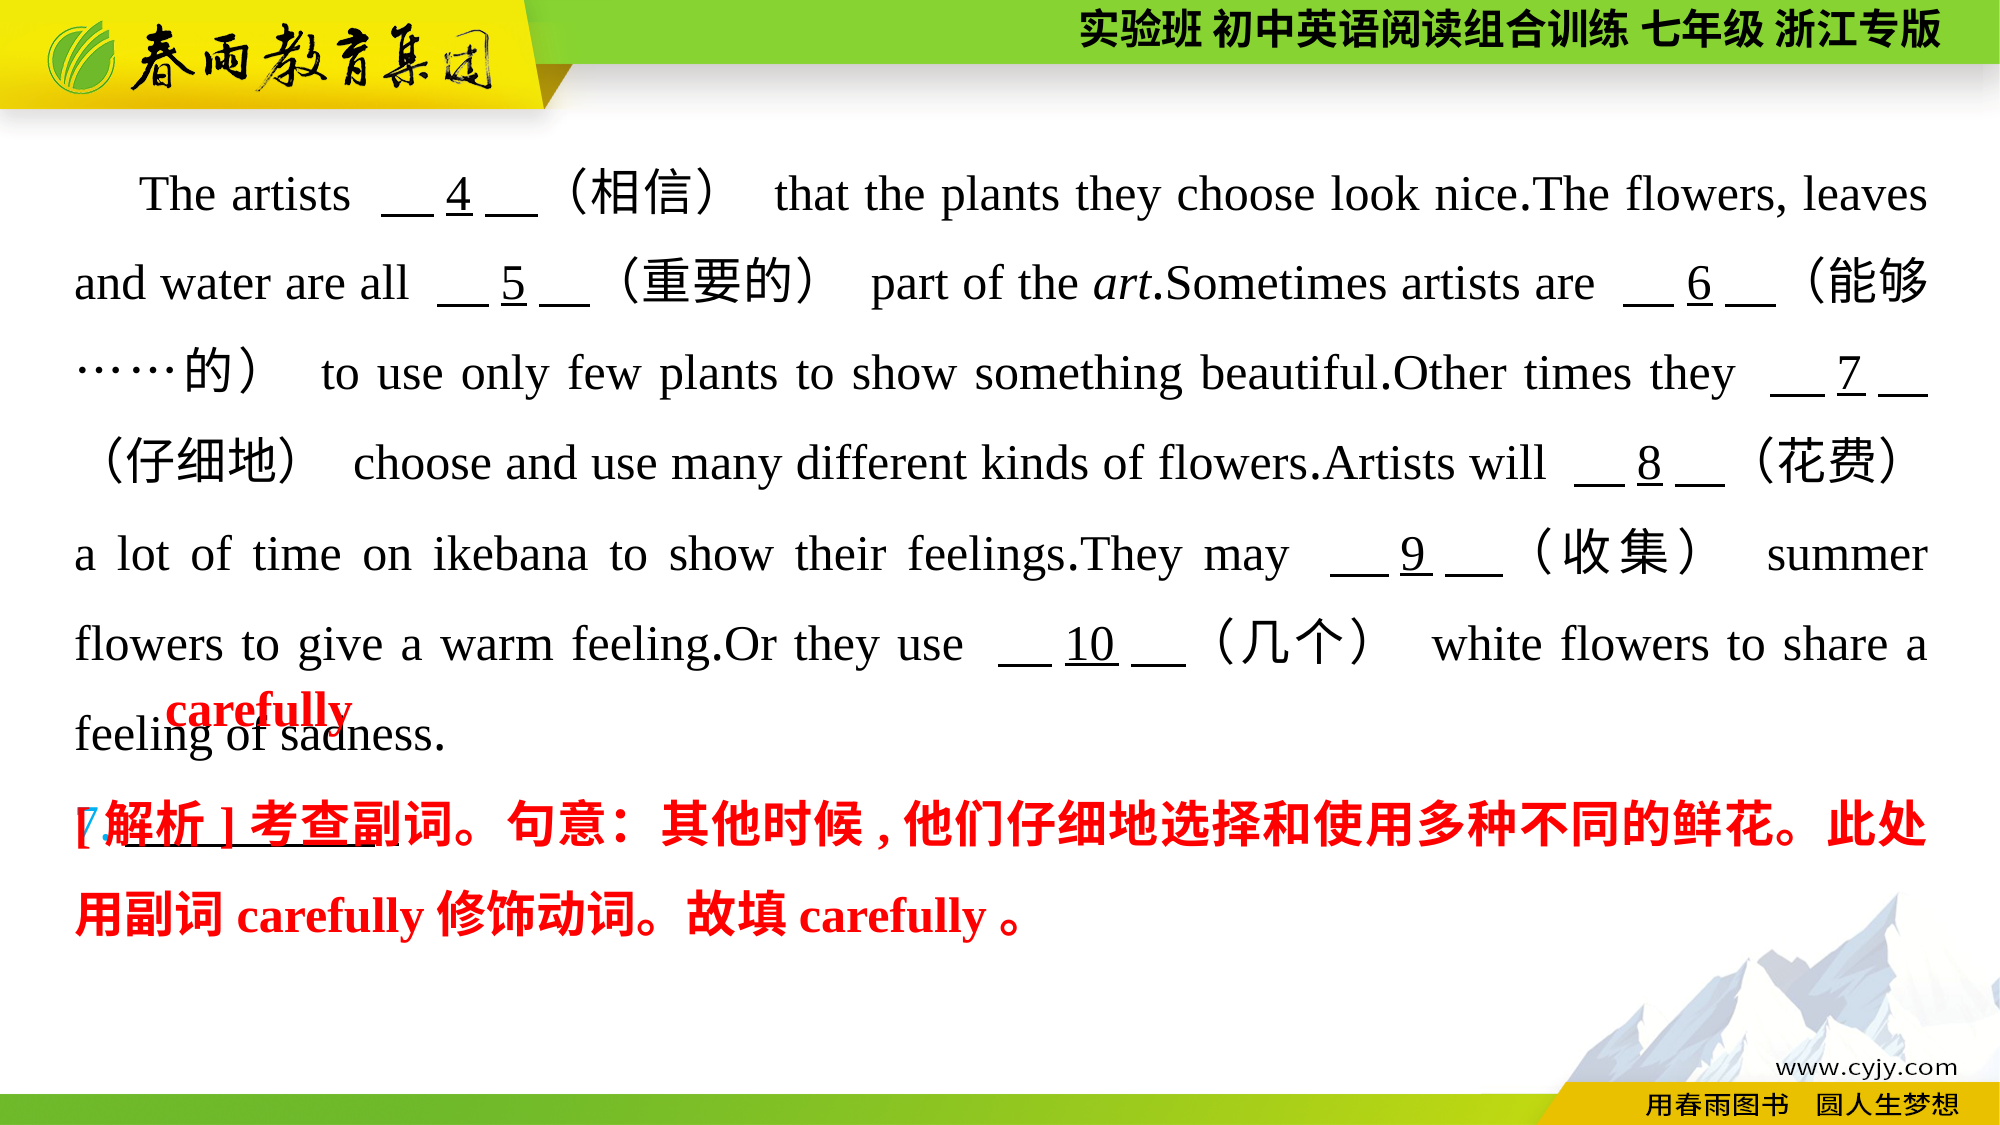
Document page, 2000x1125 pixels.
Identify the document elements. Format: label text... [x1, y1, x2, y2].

picture [0, 0, 2000, 1125]
list The artists 4 （相信） that the plants they choose look nice.The flowers, leaves and water are all 5 （重要的） part of the art.Sometimes artists are 6 （能够……的） to use only few plants to show something beautiful.Other times they 7 （仔细地） choose and use many different kinds of flowers.Artists will 8 （花费） a lot of time on ikebana to show their feelings.They may 9 （收集） summer flowers to give a warm feeling.Or they use 10 （几个） white flowers to share a feeling of sadness. 7. . [59, 122, 1944, 755]
text_box [解析]考查副词。句意：其他时候,他们仔细地选择和使用多种不同的鲜花。此处用副词carefully修饰动词。故填carefully。 [59, 755, 1944, 951]
text_box carefully [150, 668, 369, 744]
